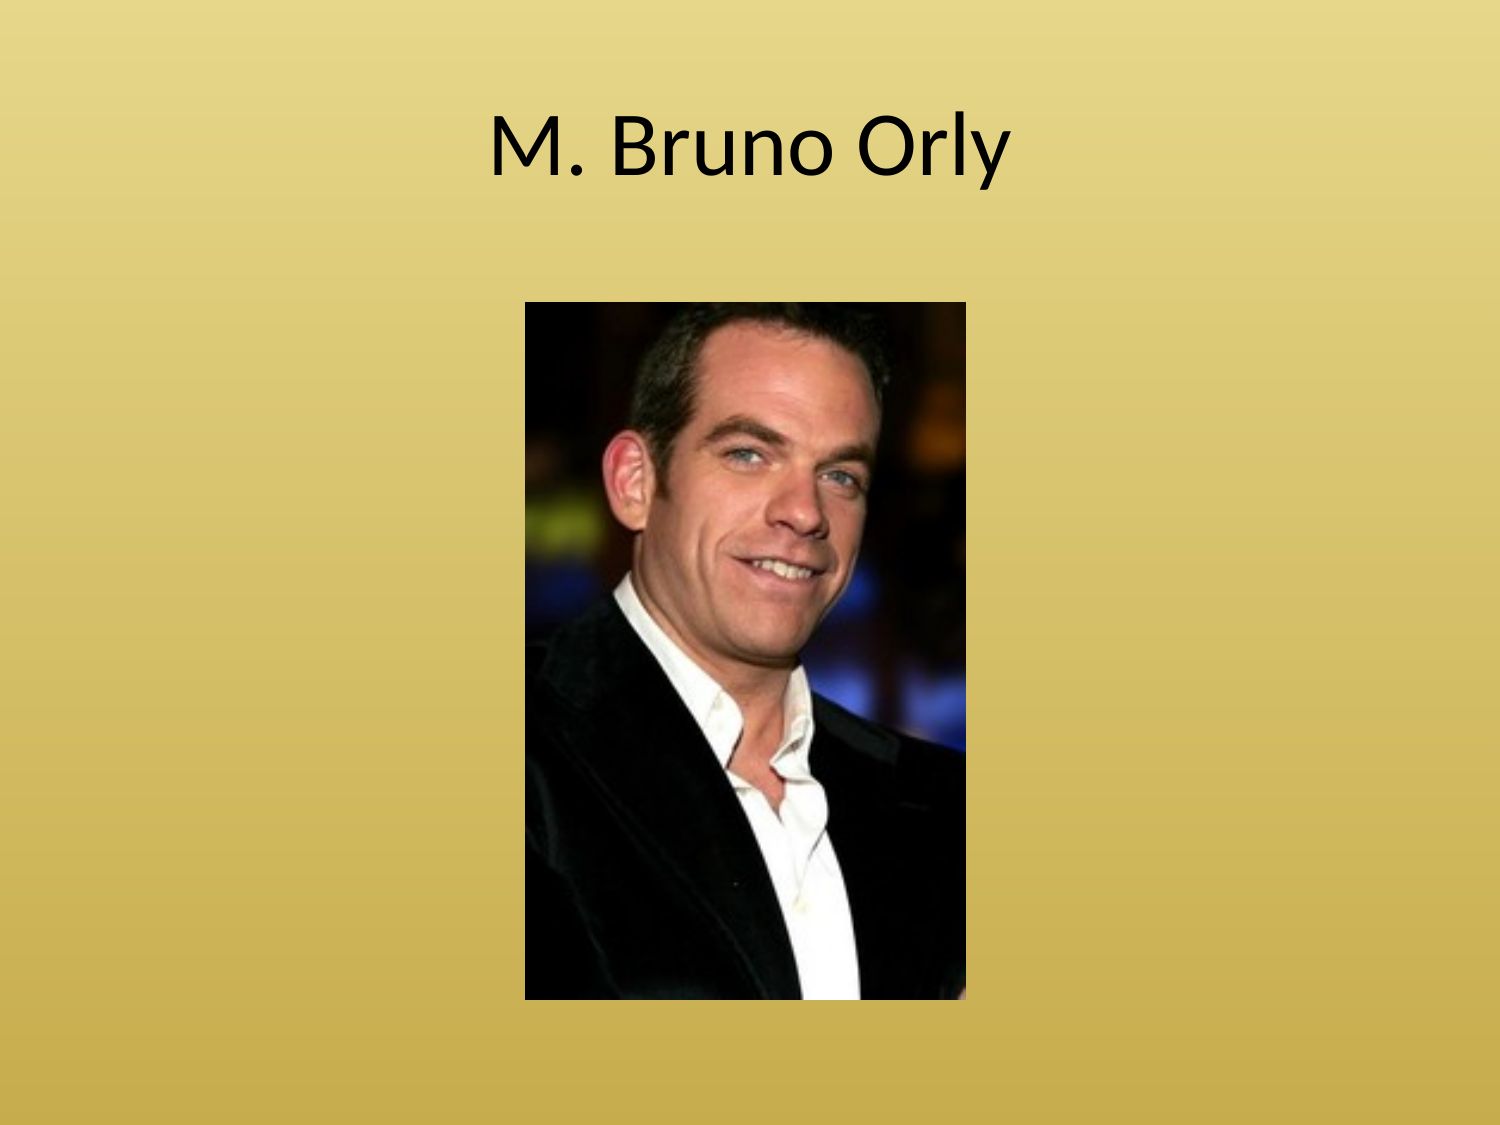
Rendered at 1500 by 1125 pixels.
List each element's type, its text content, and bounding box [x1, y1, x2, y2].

title M. Bruno Orly [75, 45, 1425, 233]
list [525, 302, 966, 1000]
